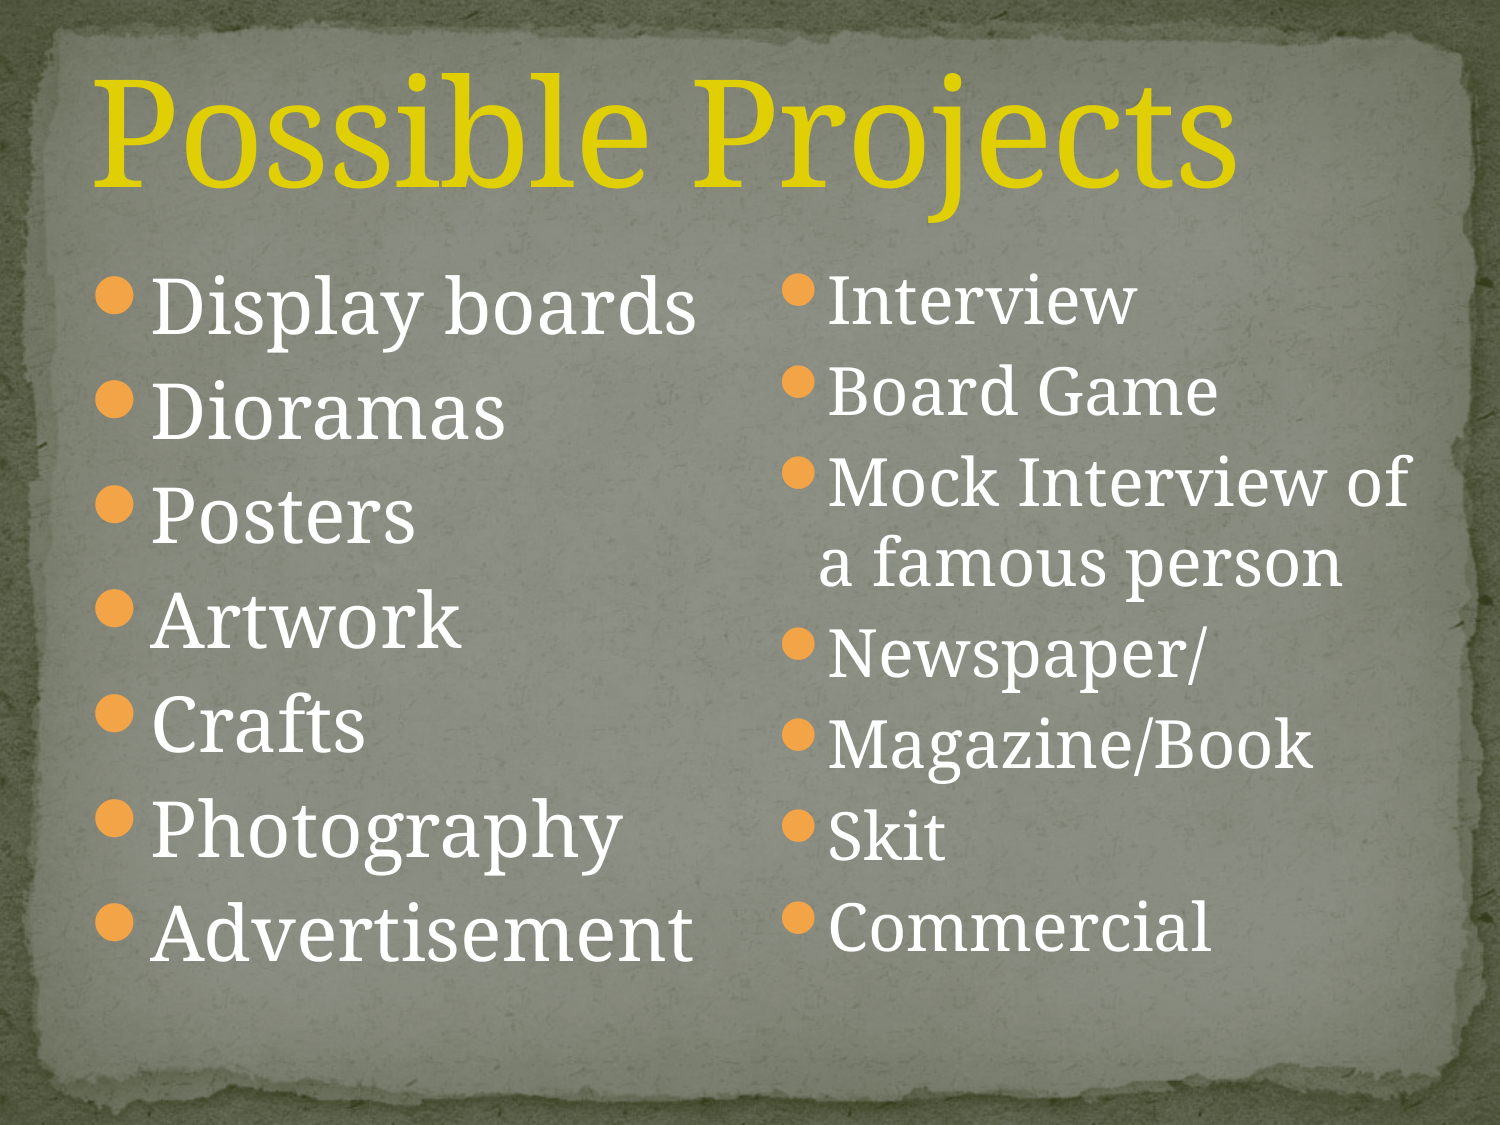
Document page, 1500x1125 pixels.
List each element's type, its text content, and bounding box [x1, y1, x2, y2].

list Interview Board Game Mock Interview of a famous person Newspaper/ Magazine/Book Skit Commercial [762, 249, 1429, 1000]
title Possible Projects [74, 24, 1425, 225]
list Display boards Dioramas Posters Artwork Crafts Photography Advertisement [75, 249, 741, 1000]
